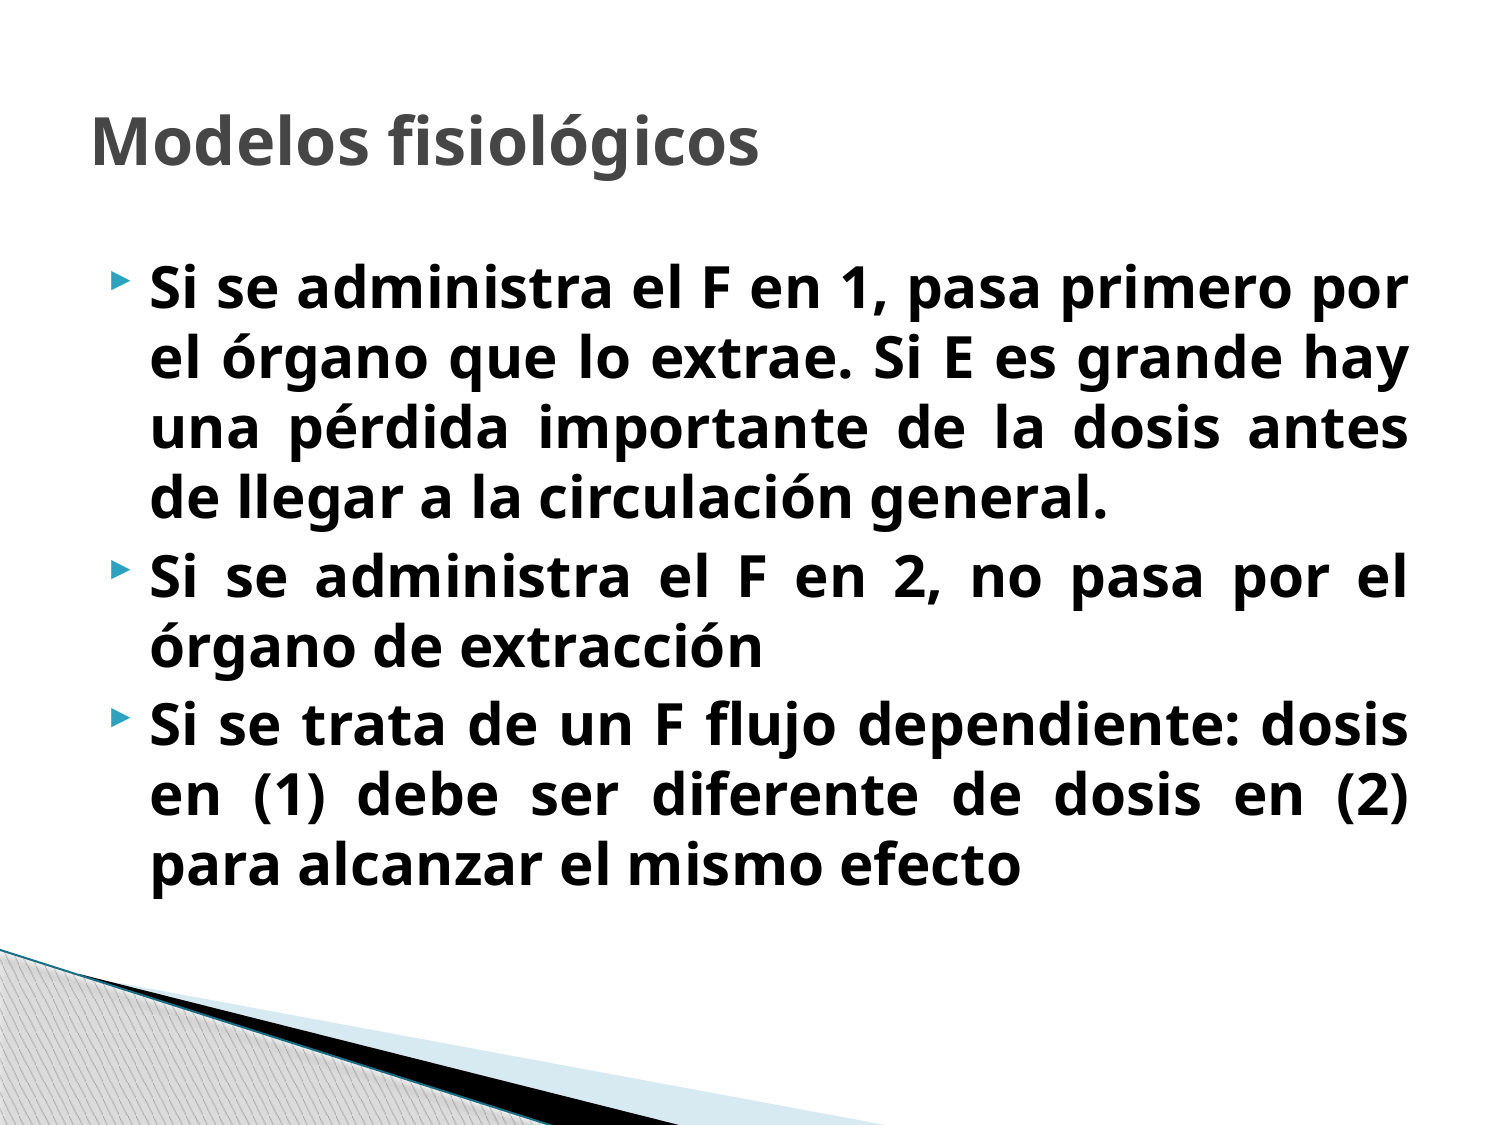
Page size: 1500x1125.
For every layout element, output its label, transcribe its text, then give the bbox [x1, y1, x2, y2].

title Modelos fisiológicos [75, 45, 1425, 233]
list Si se administra el F en 1, pasa primero por el órgano que lo extrae. Si E es grande hay una pérdida importante de la dosis antes de llegar a la circulación general. Si se administra el F en 2, no pasa por el órgano de extracción Si se trata de un F flujo dependiente: dosis en (1) debe ser diferente de dosis en (2) para alcanzar el mismo efecto [74, 242, 1426, 986]
